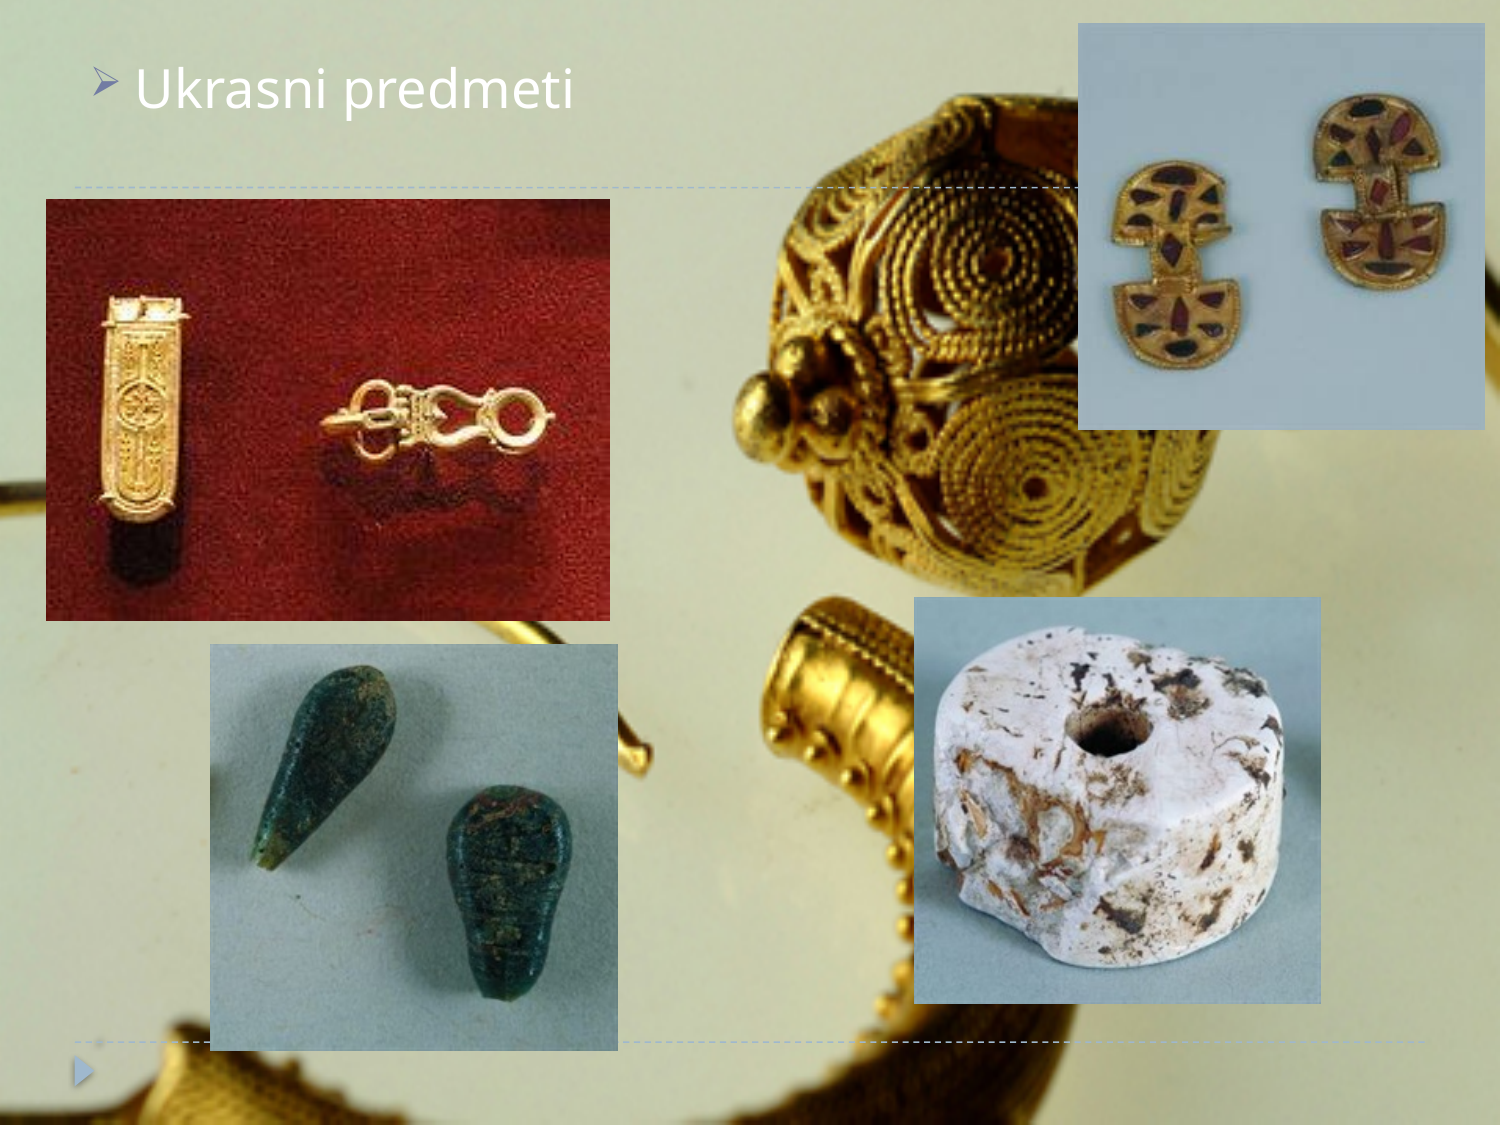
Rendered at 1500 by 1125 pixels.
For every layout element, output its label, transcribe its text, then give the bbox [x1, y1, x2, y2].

picture [0, 0, 1500, 1125]
list Ukrasni predmeti [75, 46, 1425, 1010]
